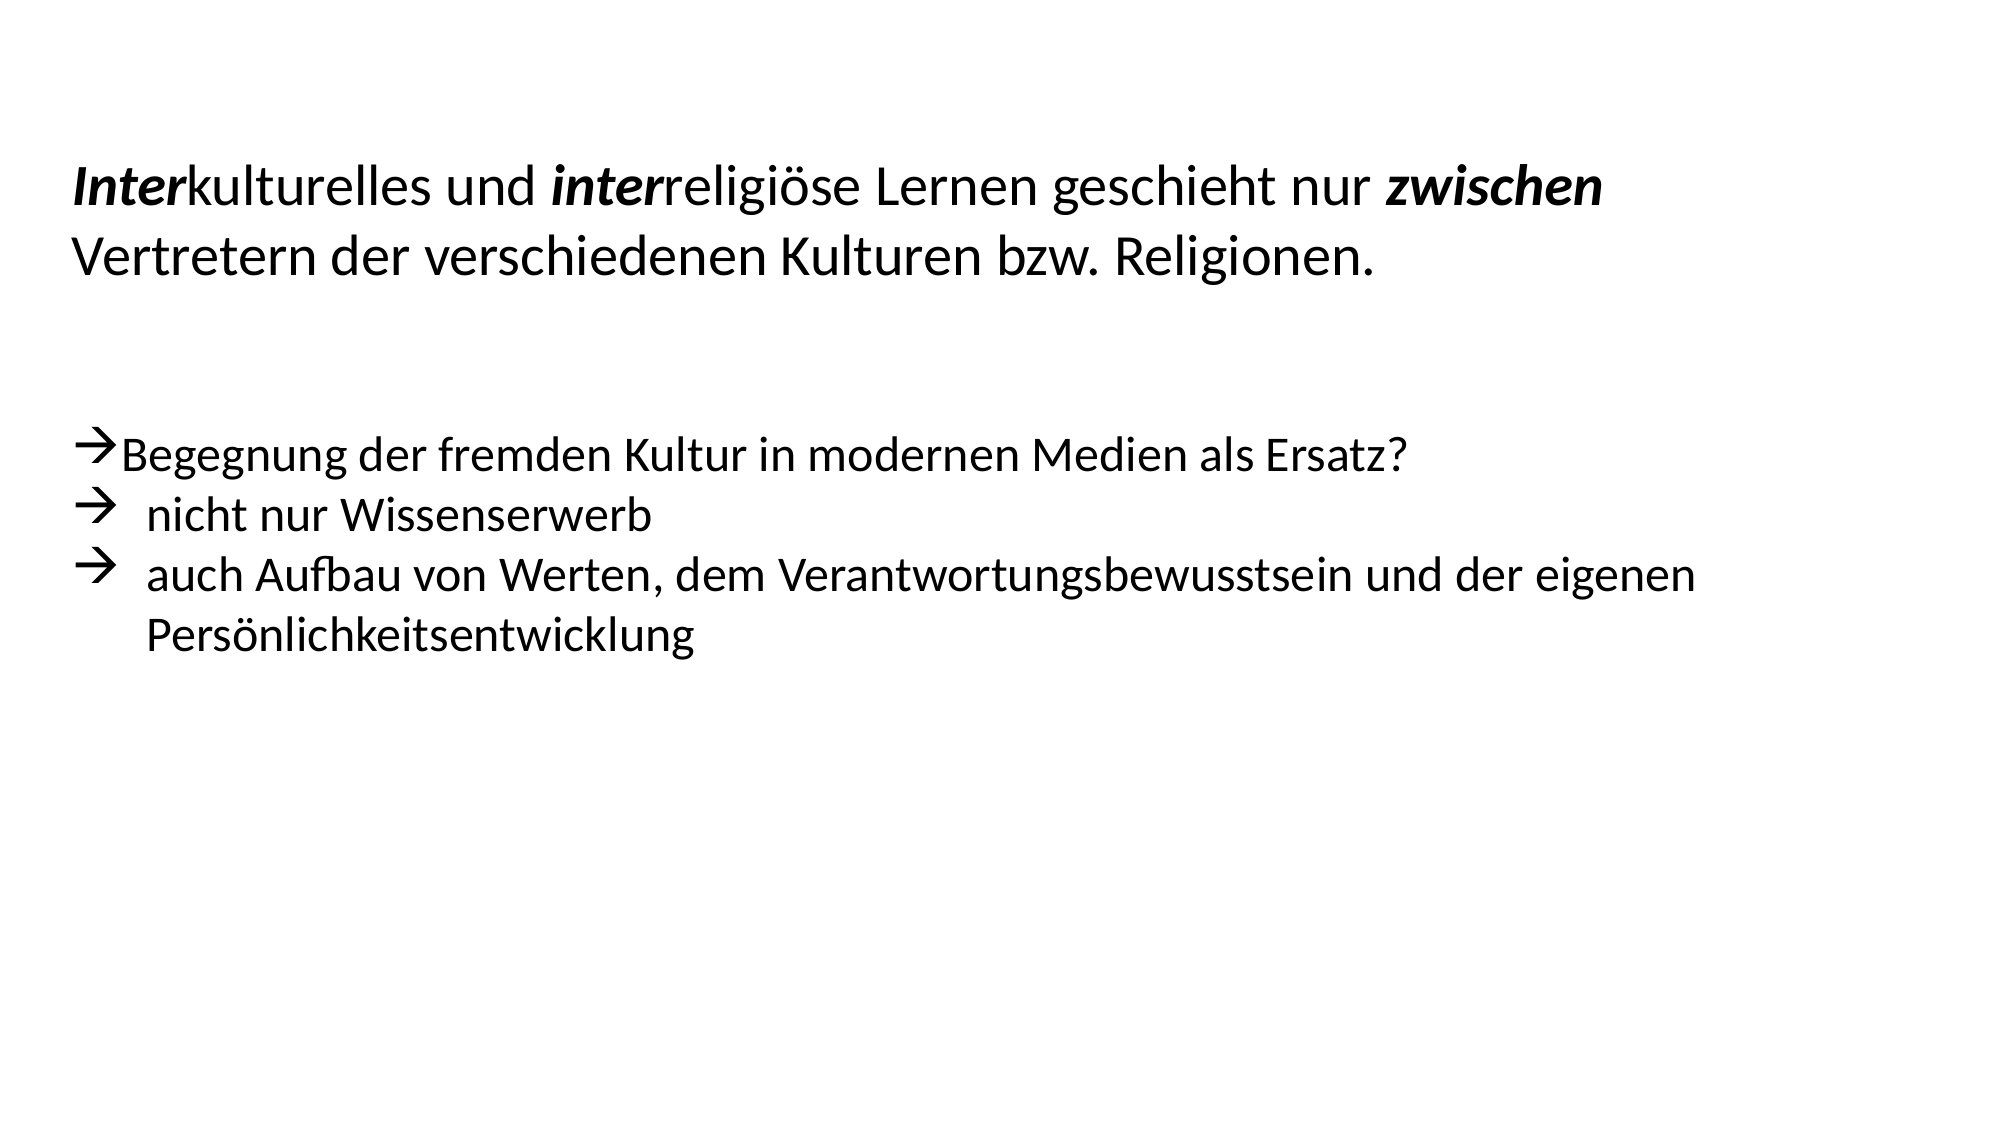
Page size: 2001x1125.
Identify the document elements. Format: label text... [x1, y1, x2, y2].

text_box Begegnung der fremden Kultur in modernen Medien als Ersatz? nicht nur Wissenserwerb auch Aufbau von Werten, dem Verantwortungsbewusstsein und der eigenen Persönlichkeitsentwicklung [56, 414, 1972, 729]
text_box Interkulturelles und interreligiöse Lernen geschieht nur zwischen Vertretern der verschiedenen Kulturen bzw. Religionen. [57, 140, 1877, 365]
